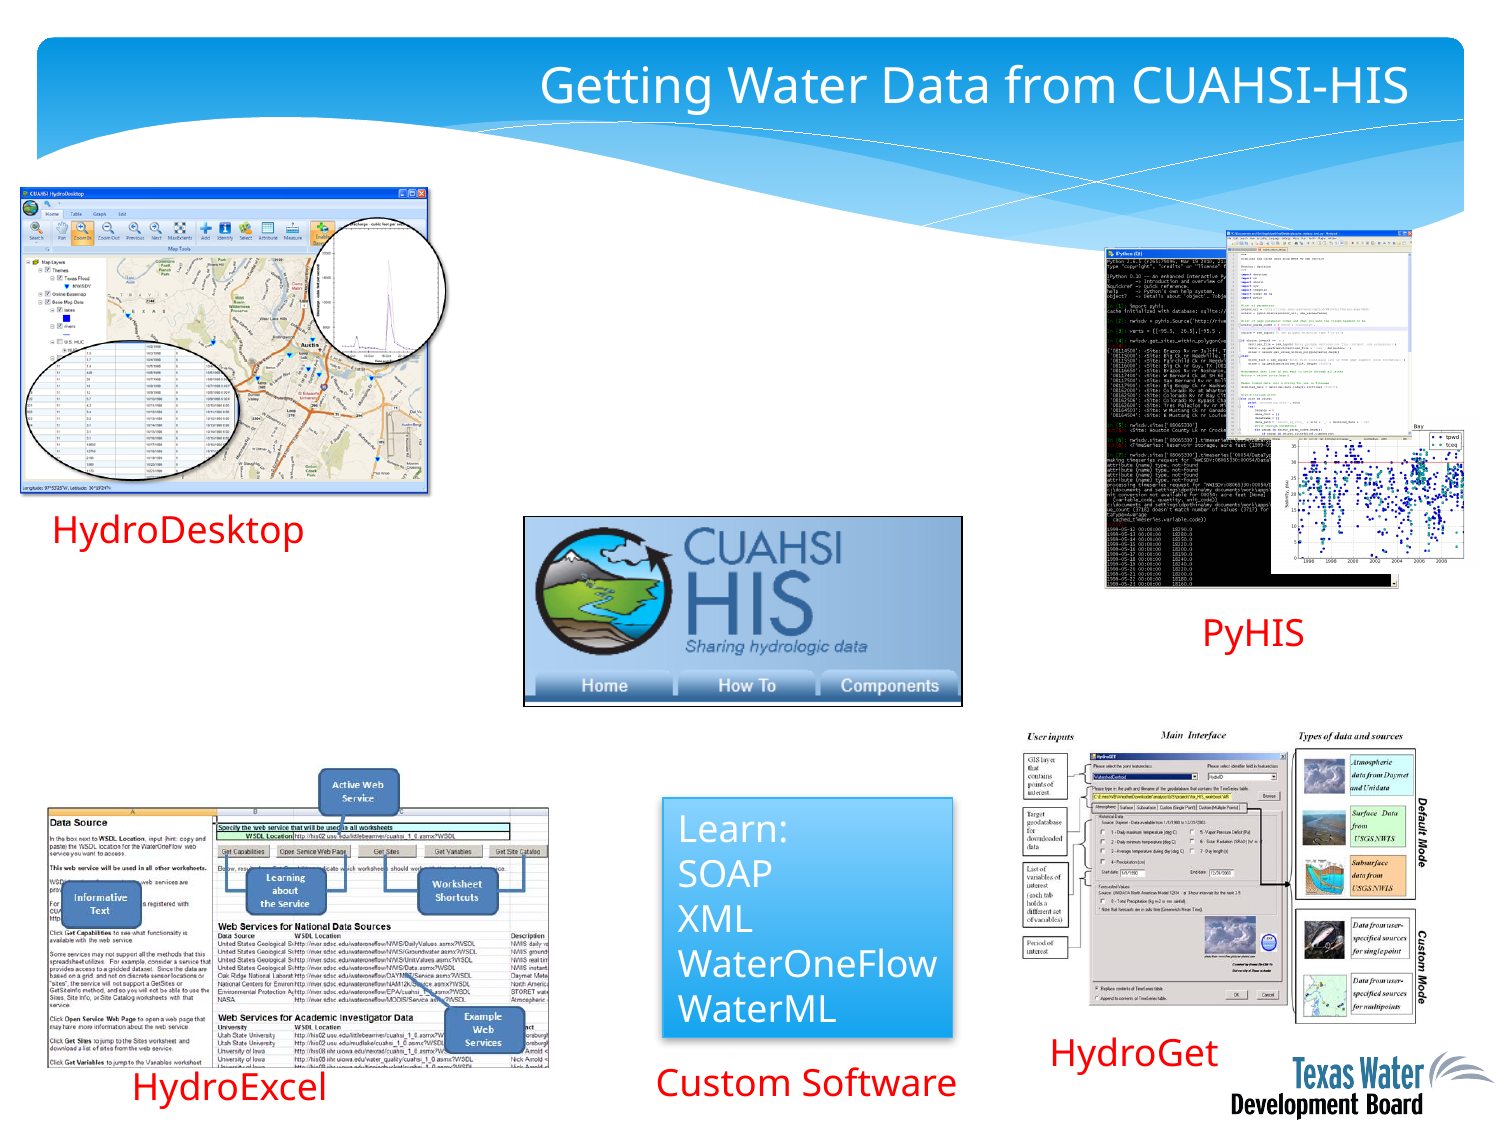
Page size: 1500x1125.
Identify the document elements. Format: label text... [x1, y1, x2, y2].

text_box HydroExcel [116, 1078, 343, 1116]
picture [47, 764, 549, 1068]
picture [0, 183, 572, 499]
picture [1230, 1051, 1495, 1120]
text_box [1104, 229, 1485, 590]
picture [1021, 726, 1432, 1024]
text_box HydroDesktop [36, 508, 320, 559]
text_box PyHIS [1187, 602, 1320, 662]
text_box Learn: SOAP XML WaterOneFlow WaterML [662, 797, 953, 1038]
text_box HydroGet [1034, 1035, 1234, 1081]
text_box Getting Water Data from CUAHSI-HIS [74, 46, 1425, 112]
picture [524, 517, 962, 707]
text_box Custom Software [640, 1051, 973, 1112]
